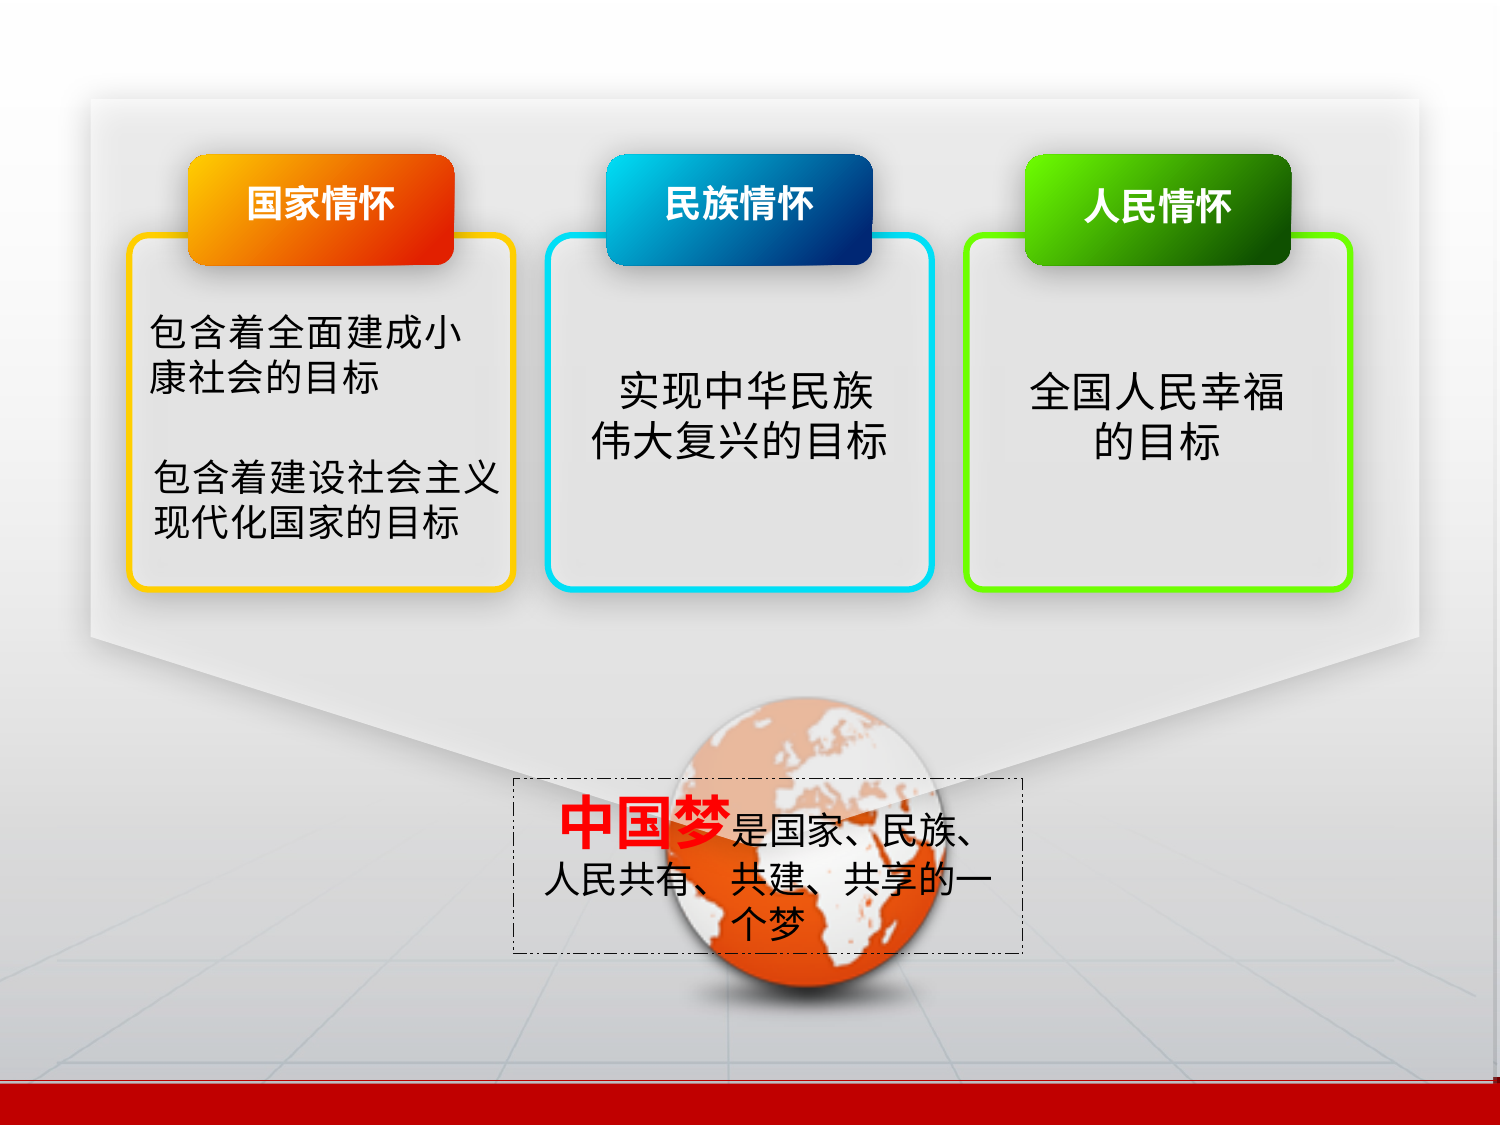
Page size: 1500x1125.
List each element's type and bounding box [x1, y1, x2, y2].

picture [645, 695, 967, 1027]
text_box [0, 1080, 1500, 1125]
text_box [0, 0, 1498, 1080]
